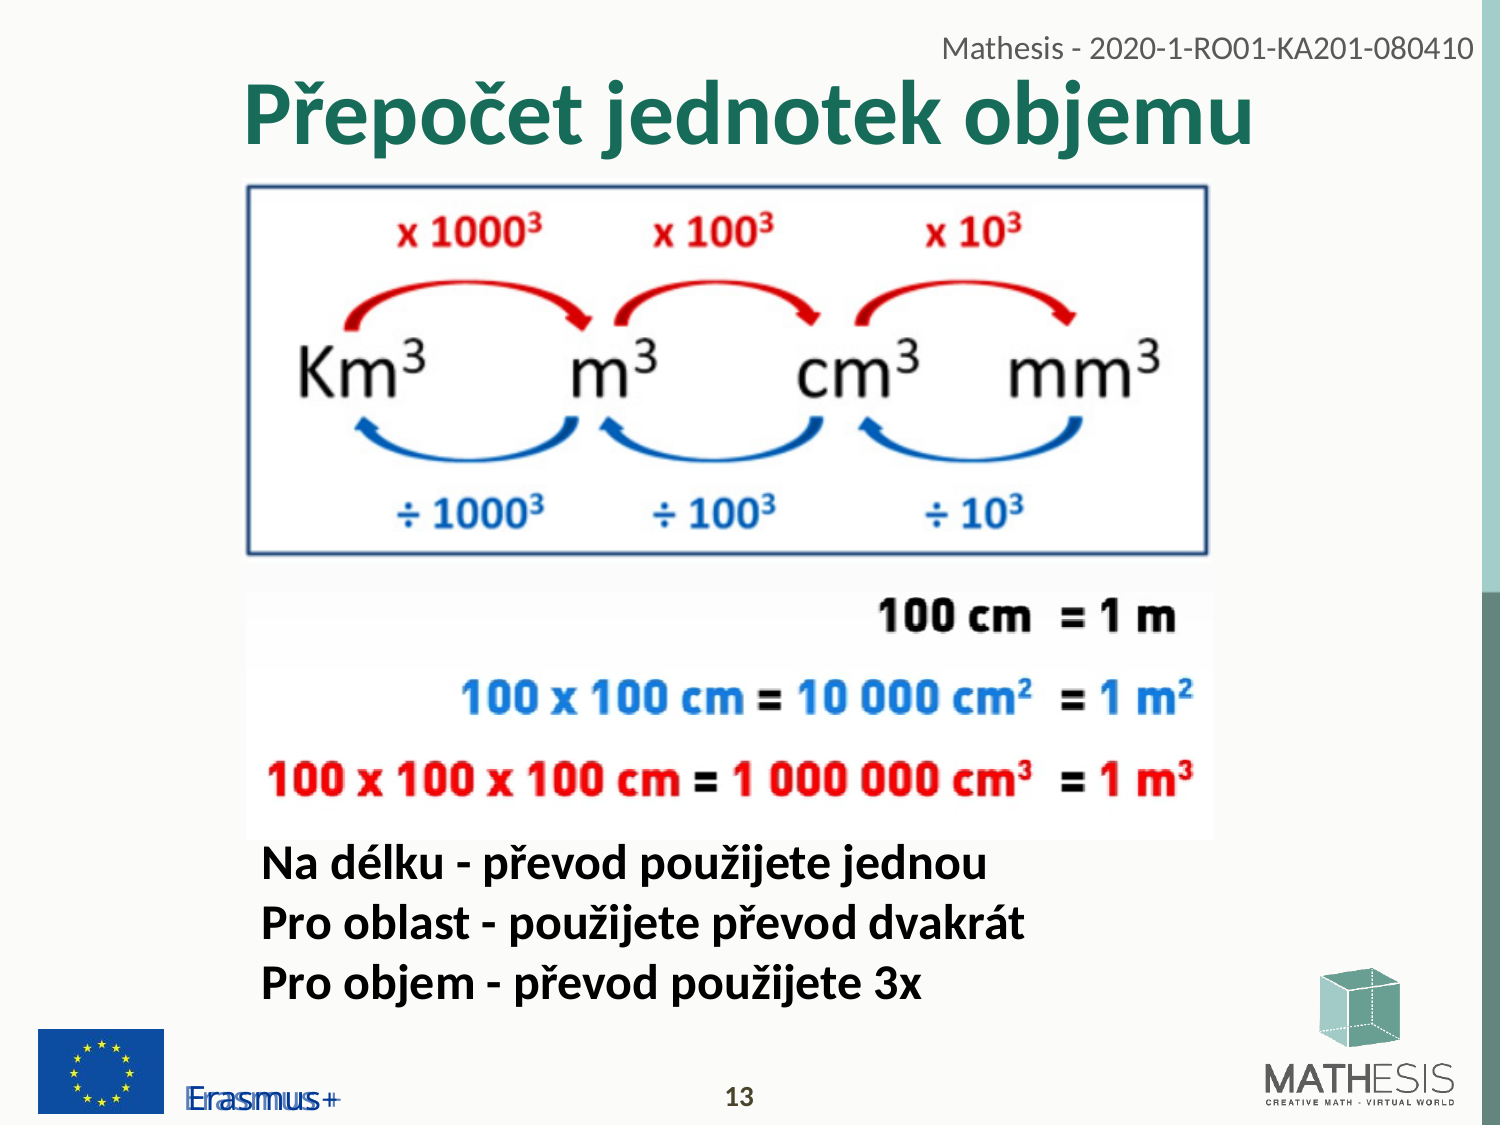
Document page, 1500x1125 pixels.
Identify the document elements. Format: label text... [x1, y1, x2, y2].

picture [245, 566, 1214, 840]
text_box Na délku - převod použijete jednou Pro oblast - použijete převod dvakrát Pro objem - převod použijete 3x [246, 822, 1230, 1017]
picture [241, 177, 1212, 563]
picture [38, 1029, 164, 1114]
title Přepočet jednotek objemu [75, 45, 1425, 233]
